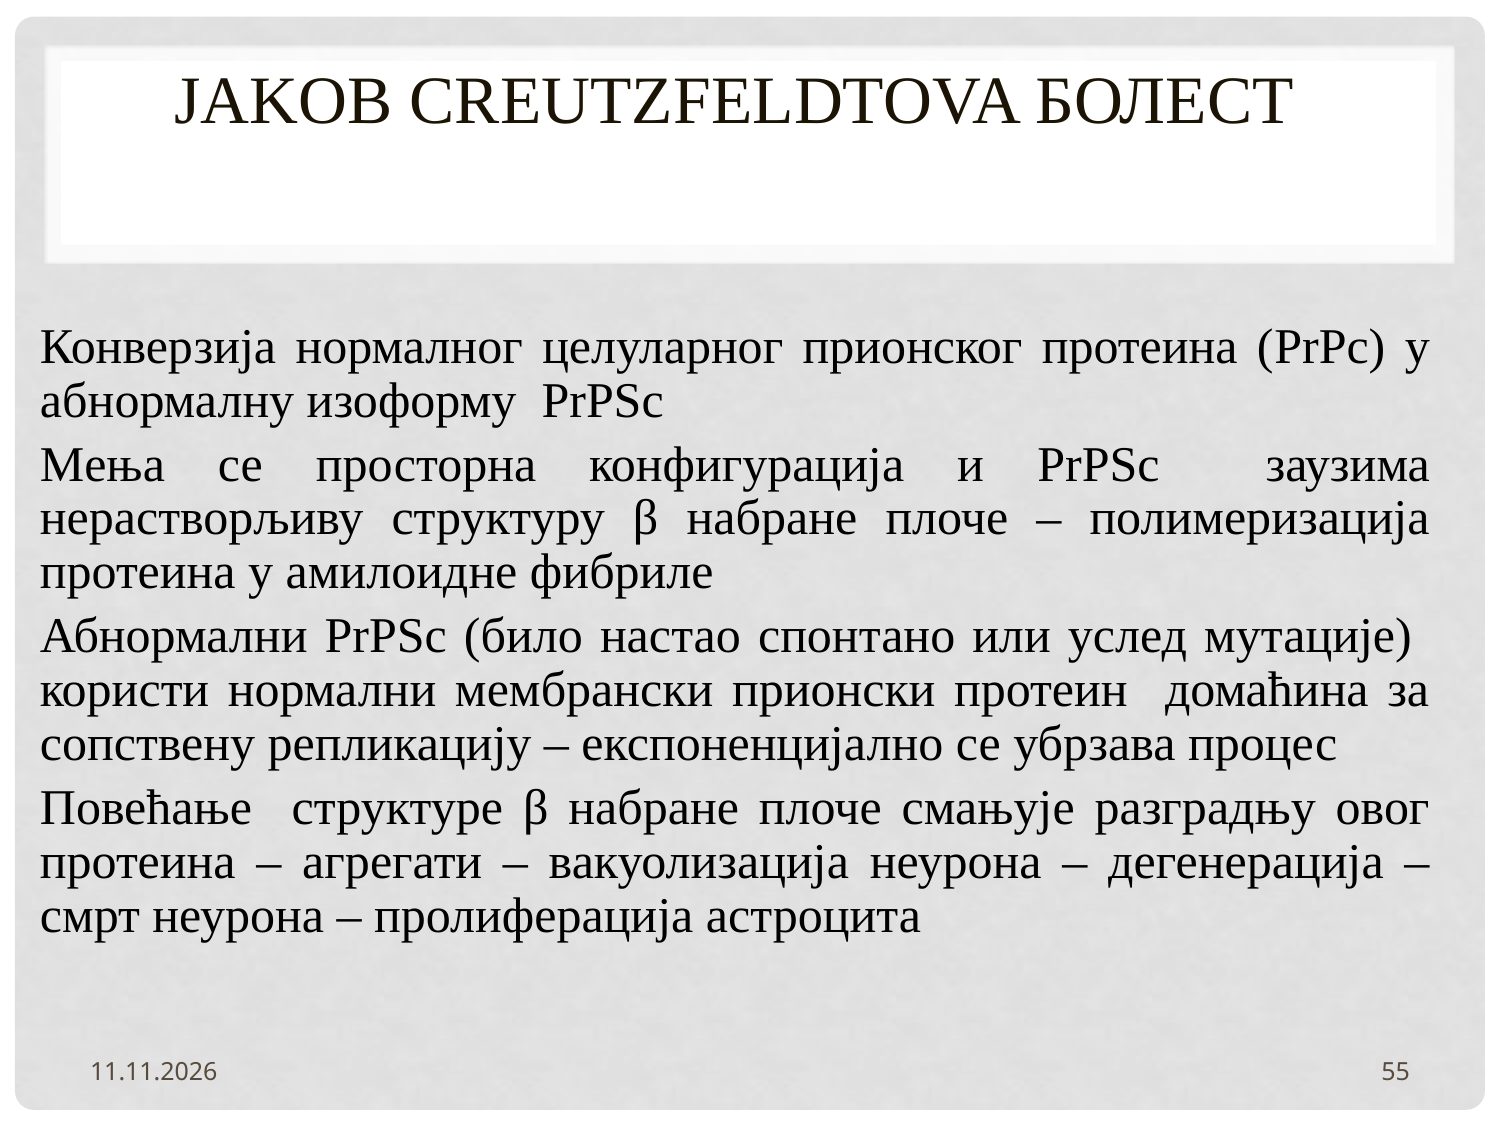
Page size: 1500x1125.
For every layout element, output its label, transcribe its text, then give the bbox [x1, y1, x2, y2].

title Јakob Creutzfeldtova болест [18, 56, 1450, 244]
slide_number 55 [1074, 1042, 1425, 1103]
text_box Конверзија нормалног целуларног прионског протеина (PrPc) у абнормалну изоформу PrPSc Mења се просторна конфигурација и PrPSc заузима нерастворљиву структуру β набране плоче – полимеризација протеина у амилоидне фибриле Абнормални PrPSc (било настао спонтано или услед мутације) користи нормални мембрански прионски протеин домаћина за сопствену репликацију – експоненцијално се убрзава процес Повећање структуре β набране плоче смањује разградњу овог протеина – агрегати – вакуолизација неурона – дегенерација – смрт неурона – пролиферација астроцита [24, 312, 1445, 1064]
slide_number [75, 1042, 425, 1103]
